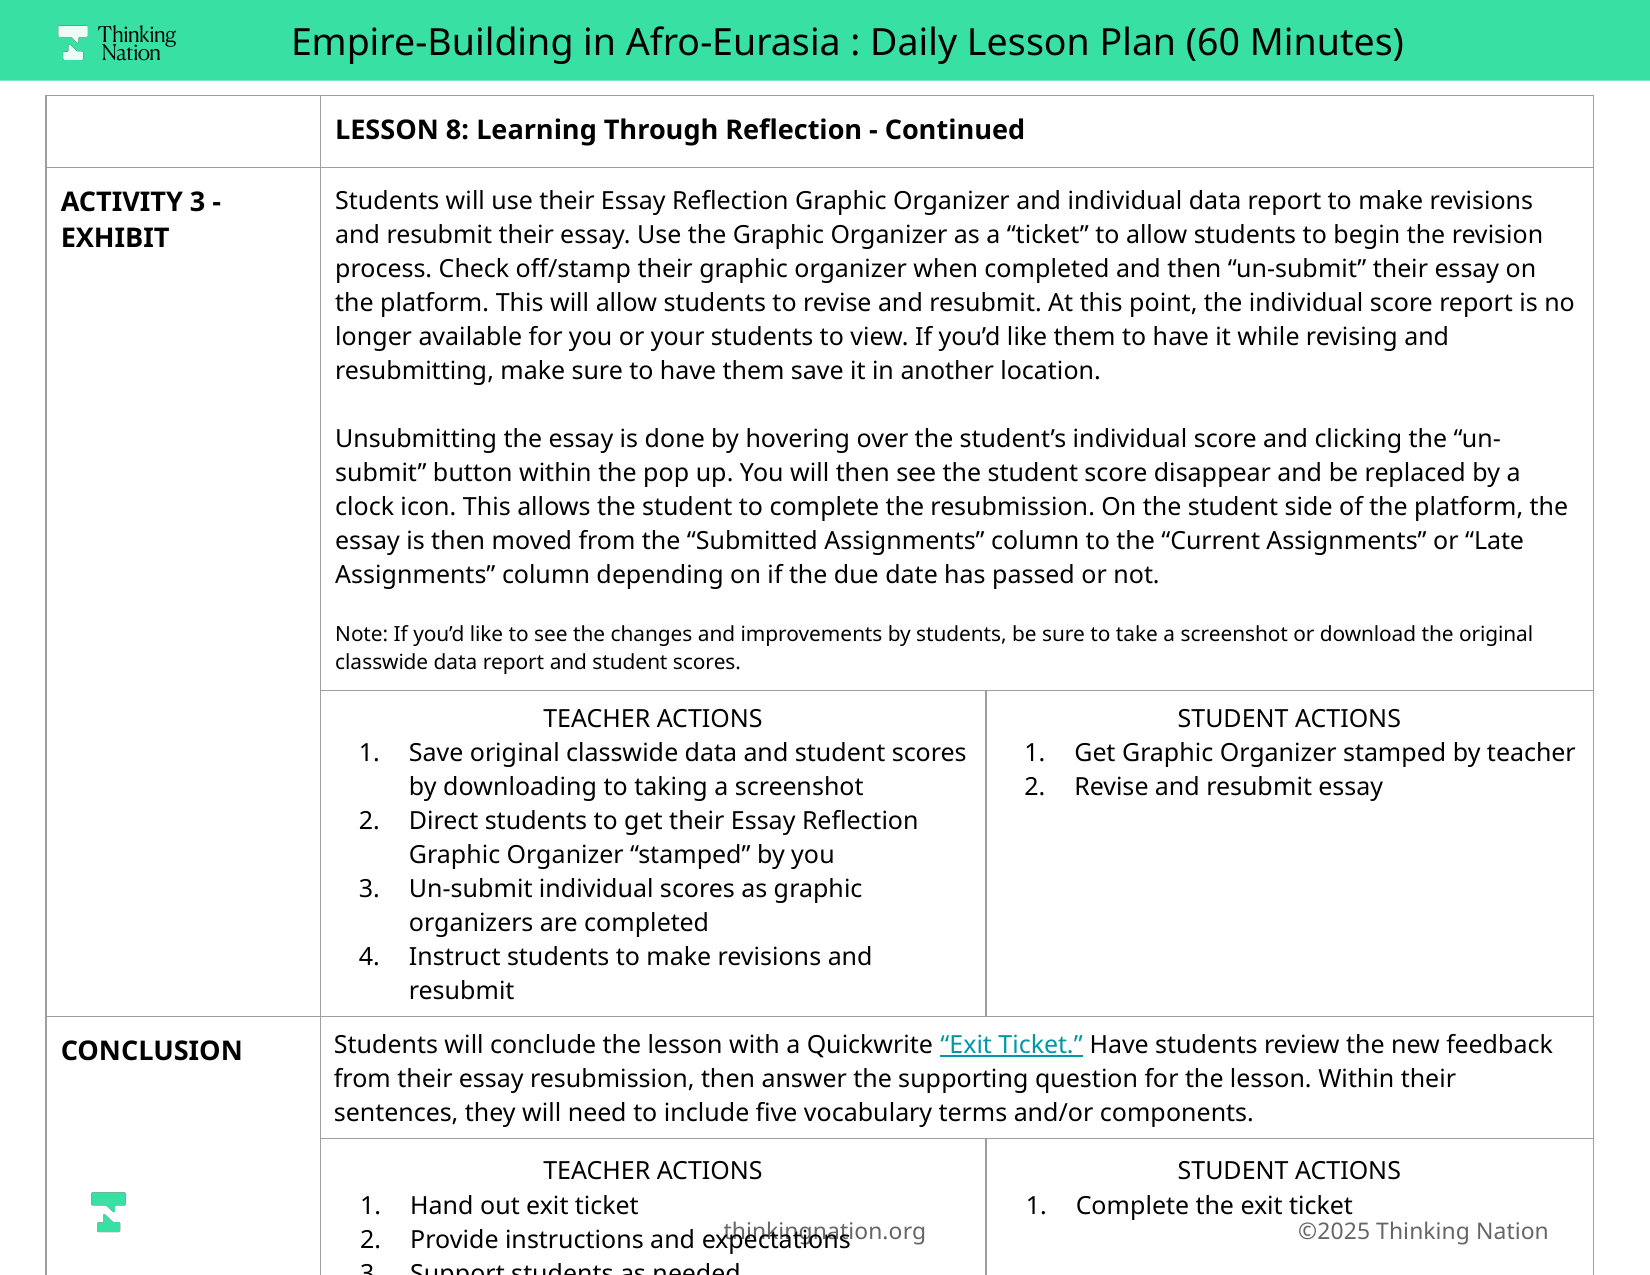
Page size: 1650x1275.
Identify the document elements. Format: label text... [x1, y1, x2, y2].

table_header LESSON 8: Learning Through Reflection - Continued [321, 96, 1593, 167]
table_cell Students will conclude the lesson with a Quickwrite “Exit Ticket.” Have students review the new feedback from their essay resubmission, then answer the supporting question for the lesson. Within their sentences, they will need to include five vocabulary terms and/or components. [321, 1017, 1593, 1138]
picture [45, 14, 180, 85]
table_header [47, 96, 320, 167]
text_box Empire-Building in Afro-Eurasia : Daily Lesson Plan (60 Minutes) [0, 0, 1650, 81]
table_cell Students will use their Essay Reflection Graphic Organizer and individual data report to make revisions and resubmit their essay. Use the Graphic Organizer as a “ticket” to allow students to begin the revision process. Check off/stamp their graphic organizer when completed and then “un-submit” their essay on the platform. This will allow students to revise and resubmit. At this point, the individual score report is no longer available for you or your students to view. If you’d like them to have it while revising and resubmitting, make sure to have them save it in another location. Unsubmitting the essay is done by hovering over the student’s individual score and clicking the “un-submit” button within the pop up. You will then see the student score disappear and be replaced by a clock icon. This allows the student to complete the resubmission. On the student side of the platform, the essay is then moved from the “Submitted Assignments” column to the “Current Assignments” or “Late Assignments” column depending on if the due date has passed or not. Note: If you’d like to see the changes and improvements by students, be sure to take a screenshot or download the original classwide data report and student scores. [321, 168, 1593, 690]
table_cell STUDENT ACTIONS Complete the exit ticket [987, 1139, 1593, 1275]
picture [80, 1184, 136, 1240]
table_cell TEACHER ACTIONS Hand out exit ticket Provide instructions and expectations Support students as needed [321, 1139, 985, 1275]
table_cell STUDENT ACTIONS Get Graphic Organizer stamped by teacher Revise and resubmit essay [987, 691, 1593, 1016]
table_cell CONCLUSION [47, 1017, 320, 1275]
table_cell TEACHER ACTIONS Save original classwide data and student scores by downloading to taking a screenshot Direct students to get their Essay Reflection Graphic Organizer “stamped” by you Un-submit individual scores as graphic organizers are completed Instruct students to make revisions and resubmit [321, 691, 985, 1016]
table_cell ACTIVITY 3 - EXHIBIT [47, 168, 320, 1016]
